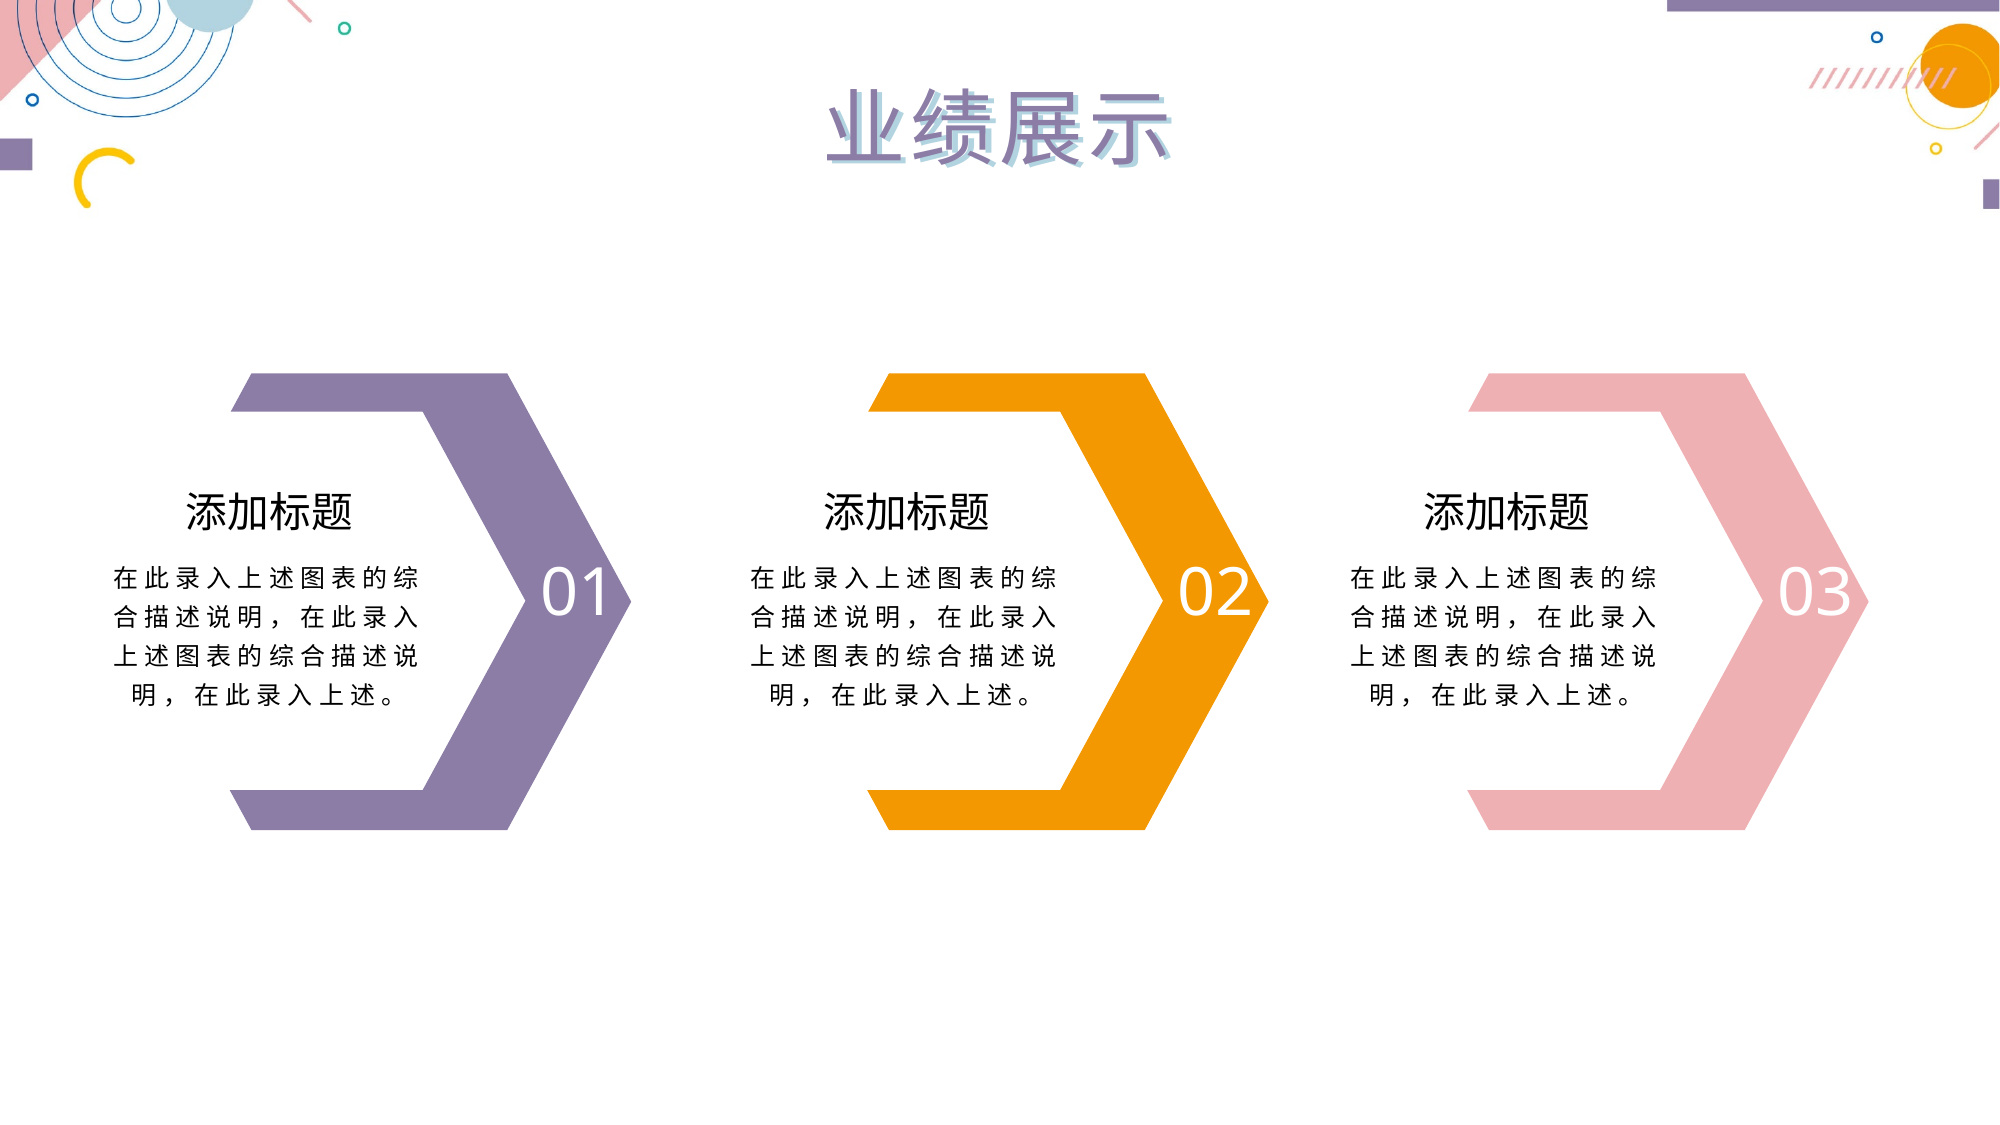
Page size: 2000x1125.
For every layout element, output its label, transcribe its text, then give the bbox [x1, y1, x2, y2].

text_box 在此录入上述图表的综合描述说明，在此录入上述图表的综合描述说明，在此录入上述。 [1331, 546, 1682, 717]
text_box [865, 372, 1251, 832]
text_box 添加标题 [146, 477, 393, 543]
text_box 03 [1762, 541, 1869, 637]
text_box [752, 67, 1247, 188]
text_box [227, 372, 614, 832]
text_box 02 [1162, 541, 1269, 637]
text_box 在此录入上述图表的综合描述说明，在此录入上述图表的综合描述说明，在此录入上述。 [731, 546, 1082, 717]
text_box 01 [525, 541, 632, 637]
picture [0, 0, 2000, 1125]
text_box 在此录入上述图表的综合描述说明，在此录入上述图表的综合描述说明，在此录入上述。 [94, 546, 445, 717]
text_box 添加标题 [783, 477, 1030, 543]
text_box [1465, 372, 1851, 832]
text_box 添加标题 [1383, 477, 1630, 543]
